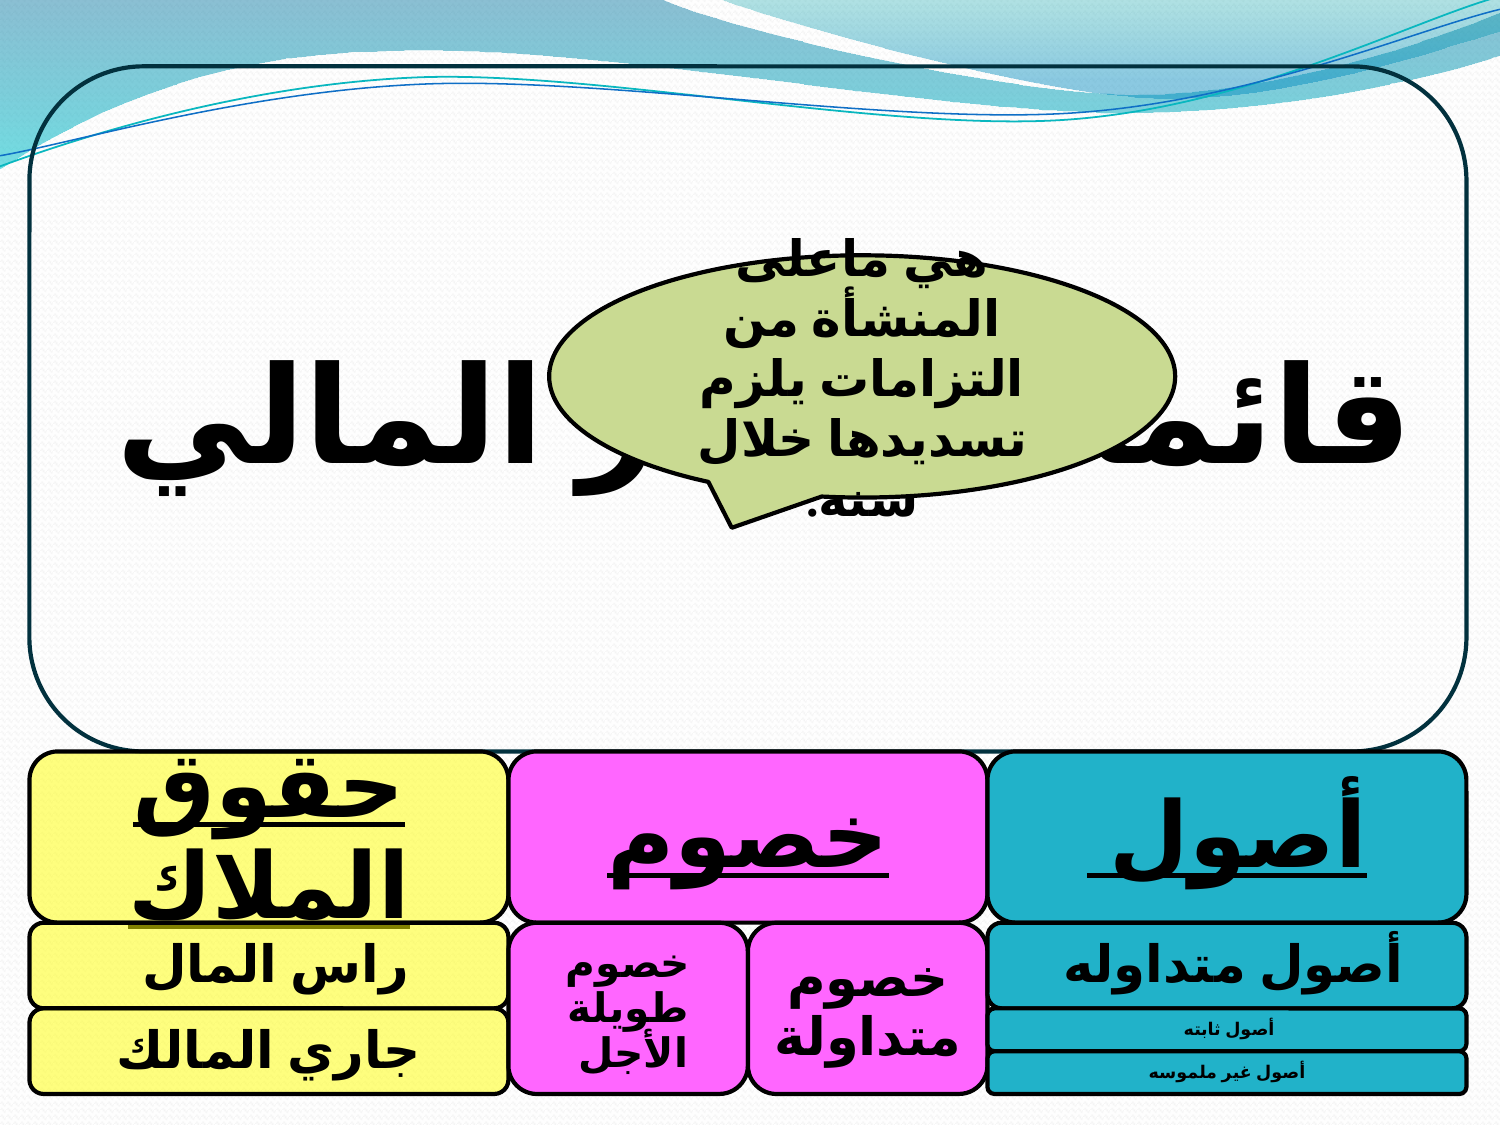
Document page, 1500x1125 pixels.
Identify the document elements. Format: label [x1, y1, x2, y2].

text_box [29, 66, 1467, 1095]
